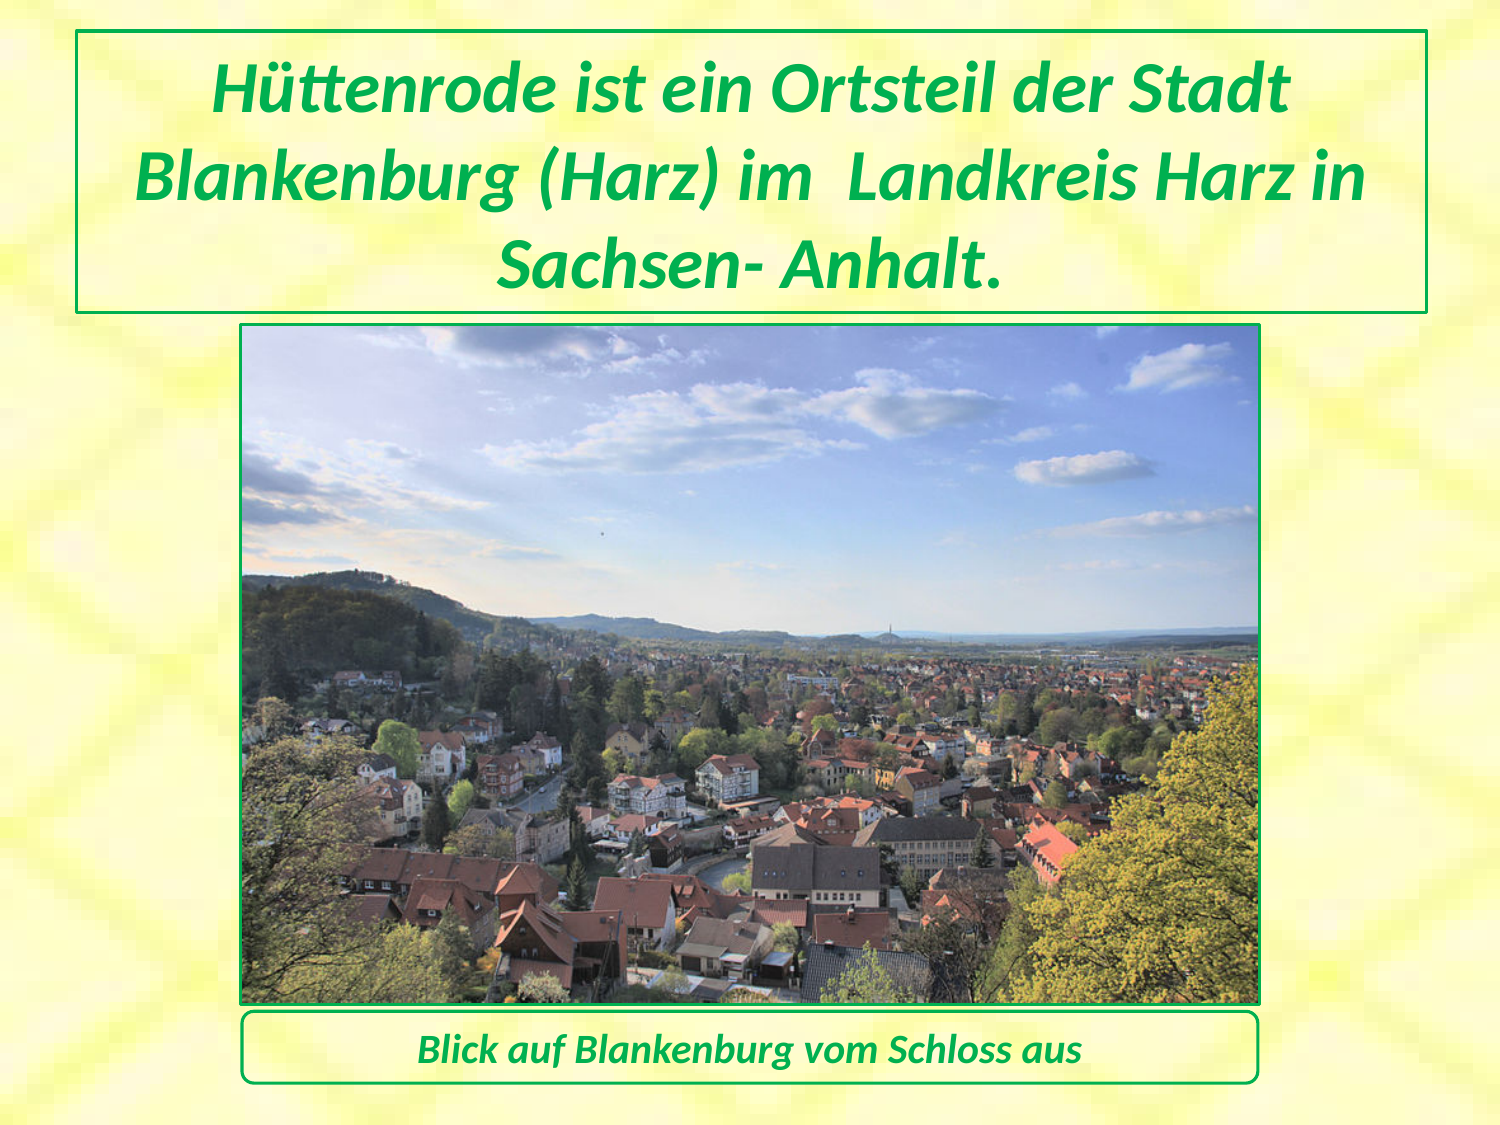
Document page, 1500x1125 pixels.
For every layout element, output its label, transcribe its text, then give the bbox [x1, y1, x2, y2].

text_box Blick auf Blankenburg vom Schloss aus [241, 1013, 1258, 1084]
title Hüttenrode ist ein Ortsteil der Stadt Blankenburg (Harz) im Landkreis Harz in Sachsen- Anhalt. [76, 30, 1427, 313]
picture [0, 0, 1500, 1125]
